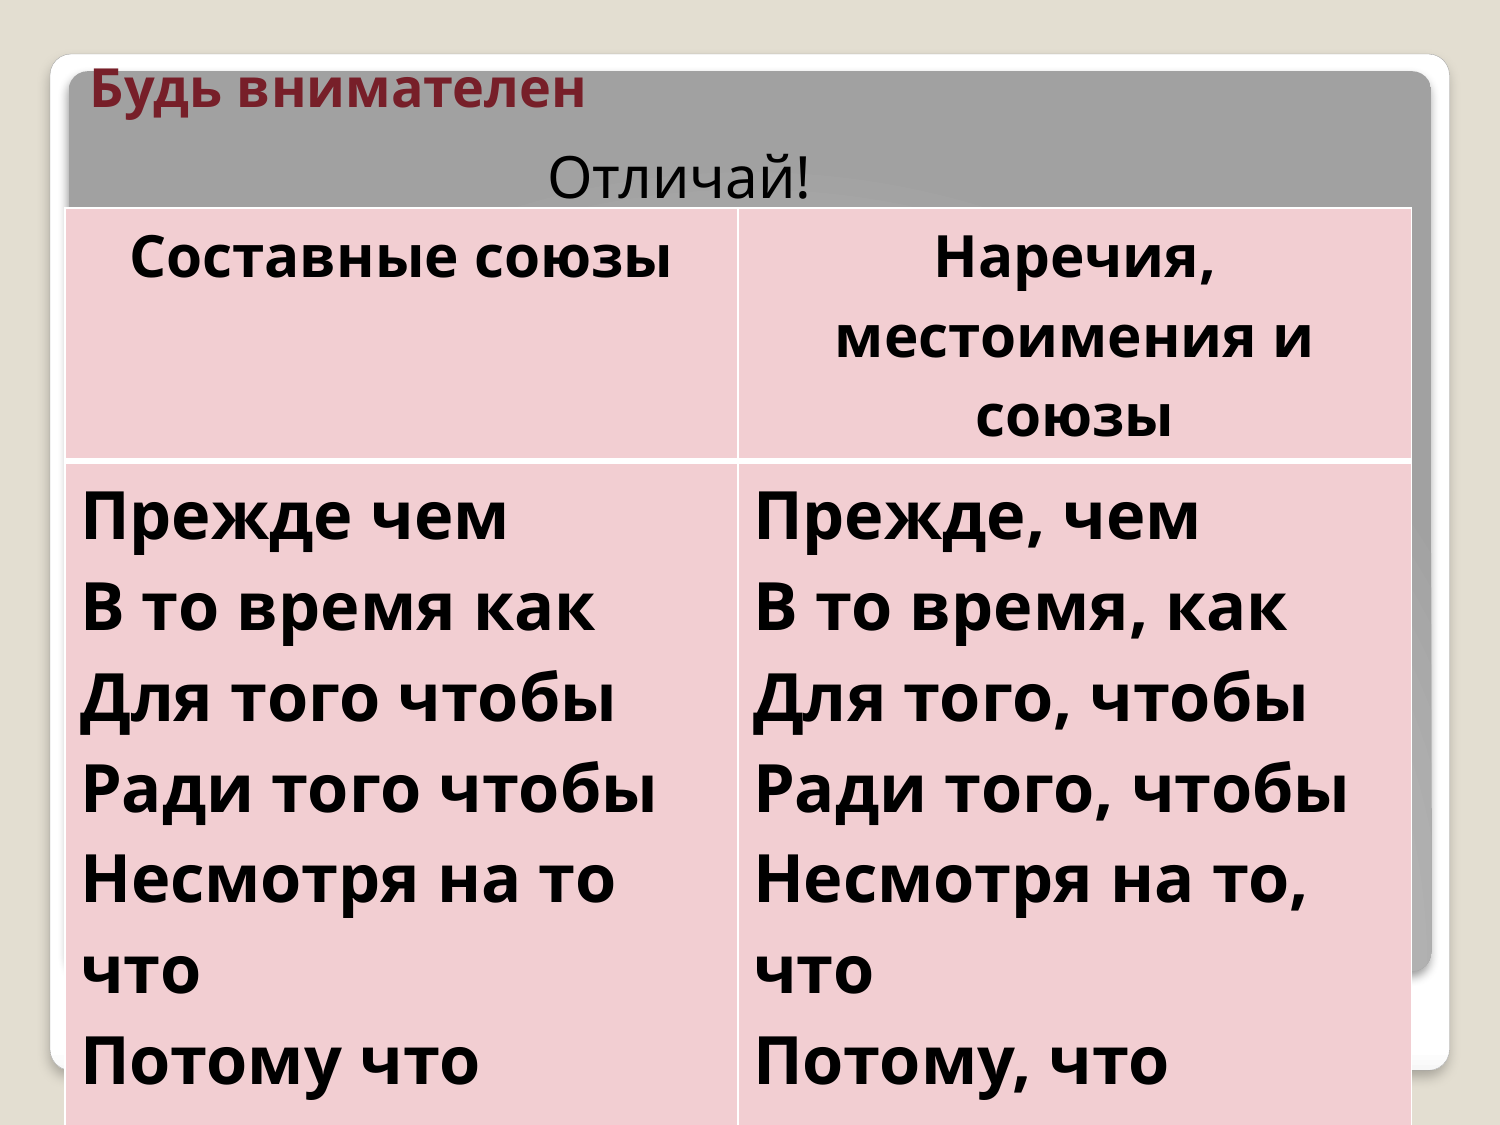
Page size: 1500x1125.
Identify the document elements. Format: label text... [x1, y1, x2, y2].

list Отличай! [75, 125, 1425, 1005]
table_cell Прежде чем В то время как Для того чтобы Ради того чтобы Несмотря на то что Потому что Так как Так что [66, 464, 737, 1125]
table_header Наречия, местоимения и союзы [739, 209, 1411, 458]
table_cell Прежде, чем В то время, как Для того, чтобы Ради того, чтобы Несмотря на то, что Потому, что Так, как Так, что [739, 464, 1411, 1125]
title Будь внимателен [75, 45, 1425, 125]
table_header Составные союзы [66, 209, 737, 458]
